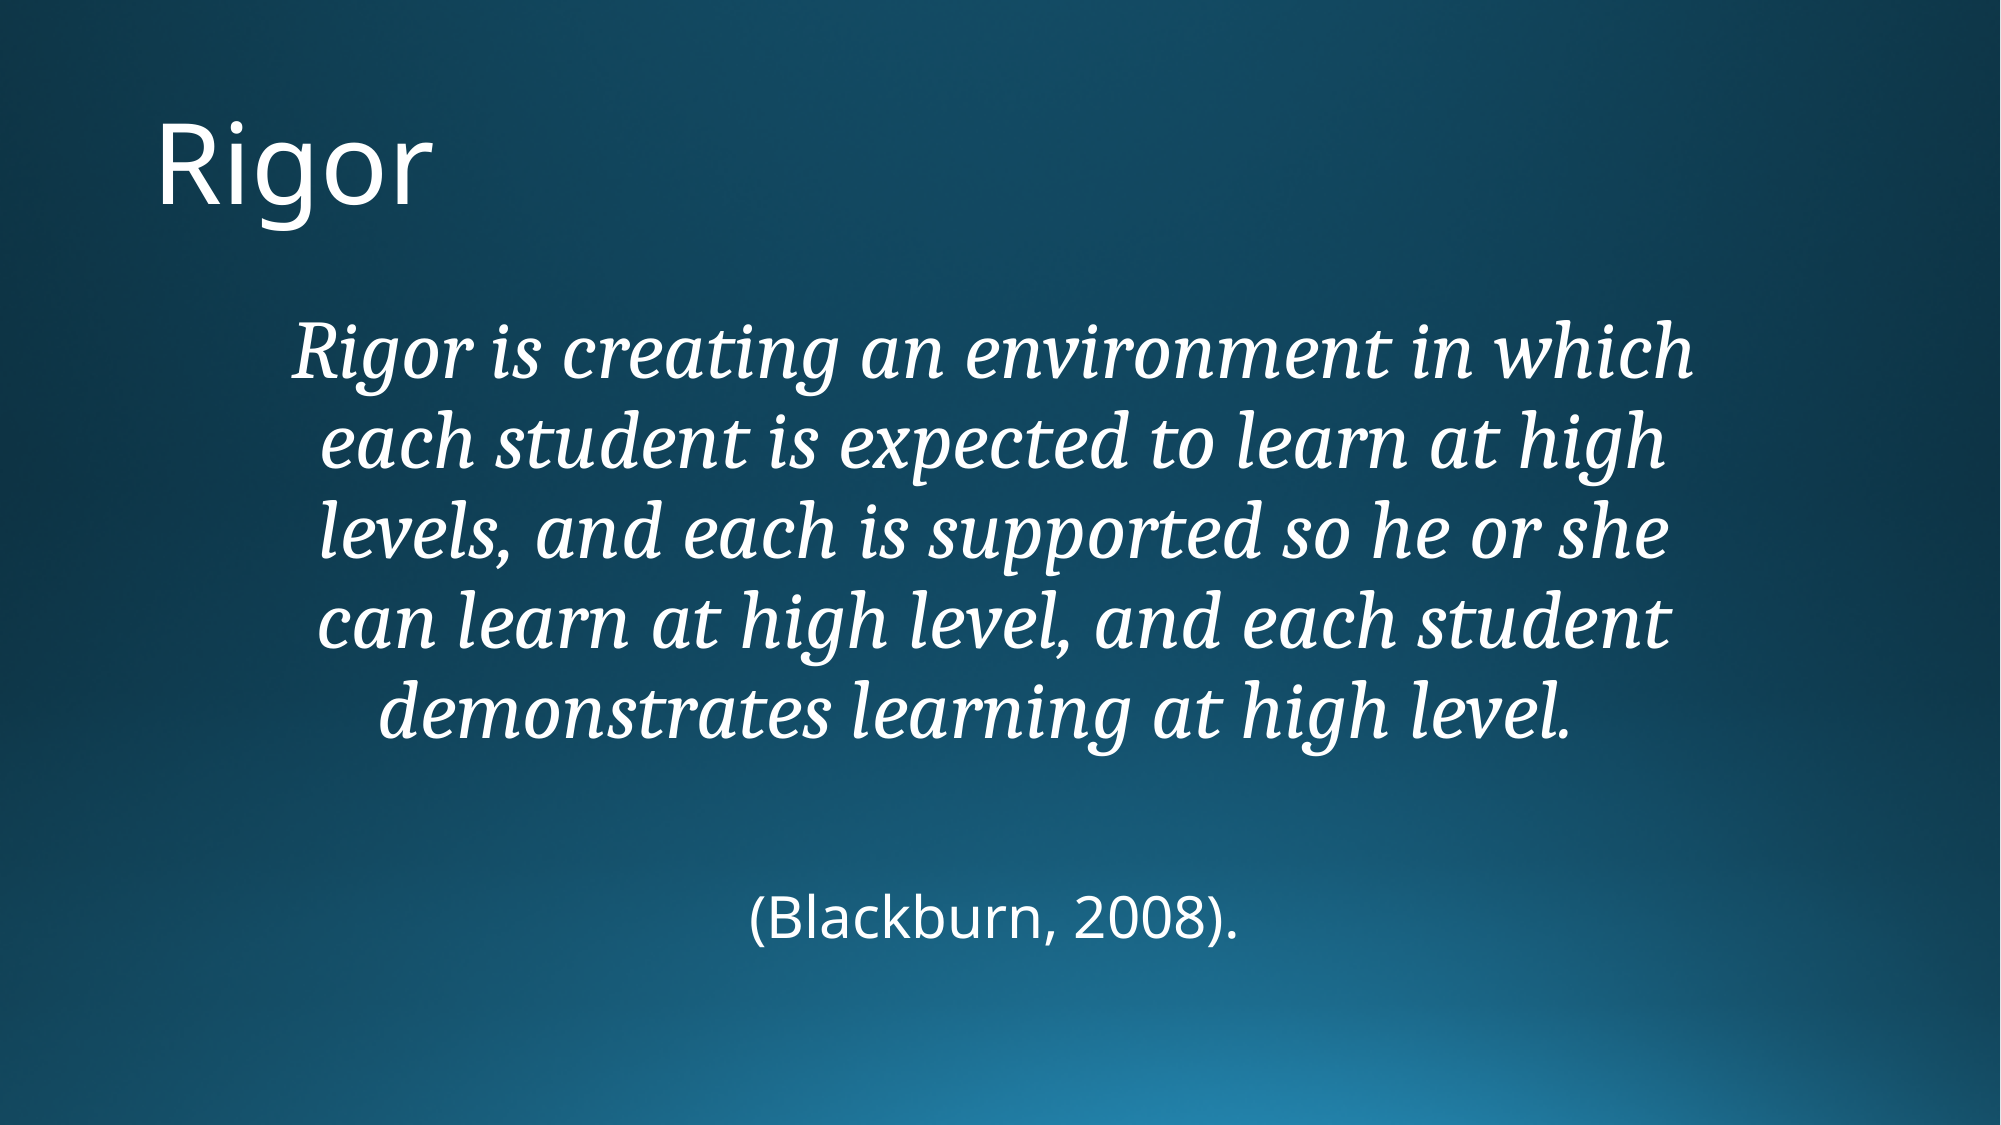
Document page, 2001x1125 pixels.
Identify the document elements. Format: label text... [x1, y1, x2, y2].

picture [0, 0, 2001, 1125]
list Rigor is creating an environment in which each student is expected to learn at high levels, and each is supported so he or she can learn at high level, and each student demonstrates learning at high level. (Blackburn, 2008). [275, 299, 1715, 1014]
title Rigor [137, 59, 1863, 278]
